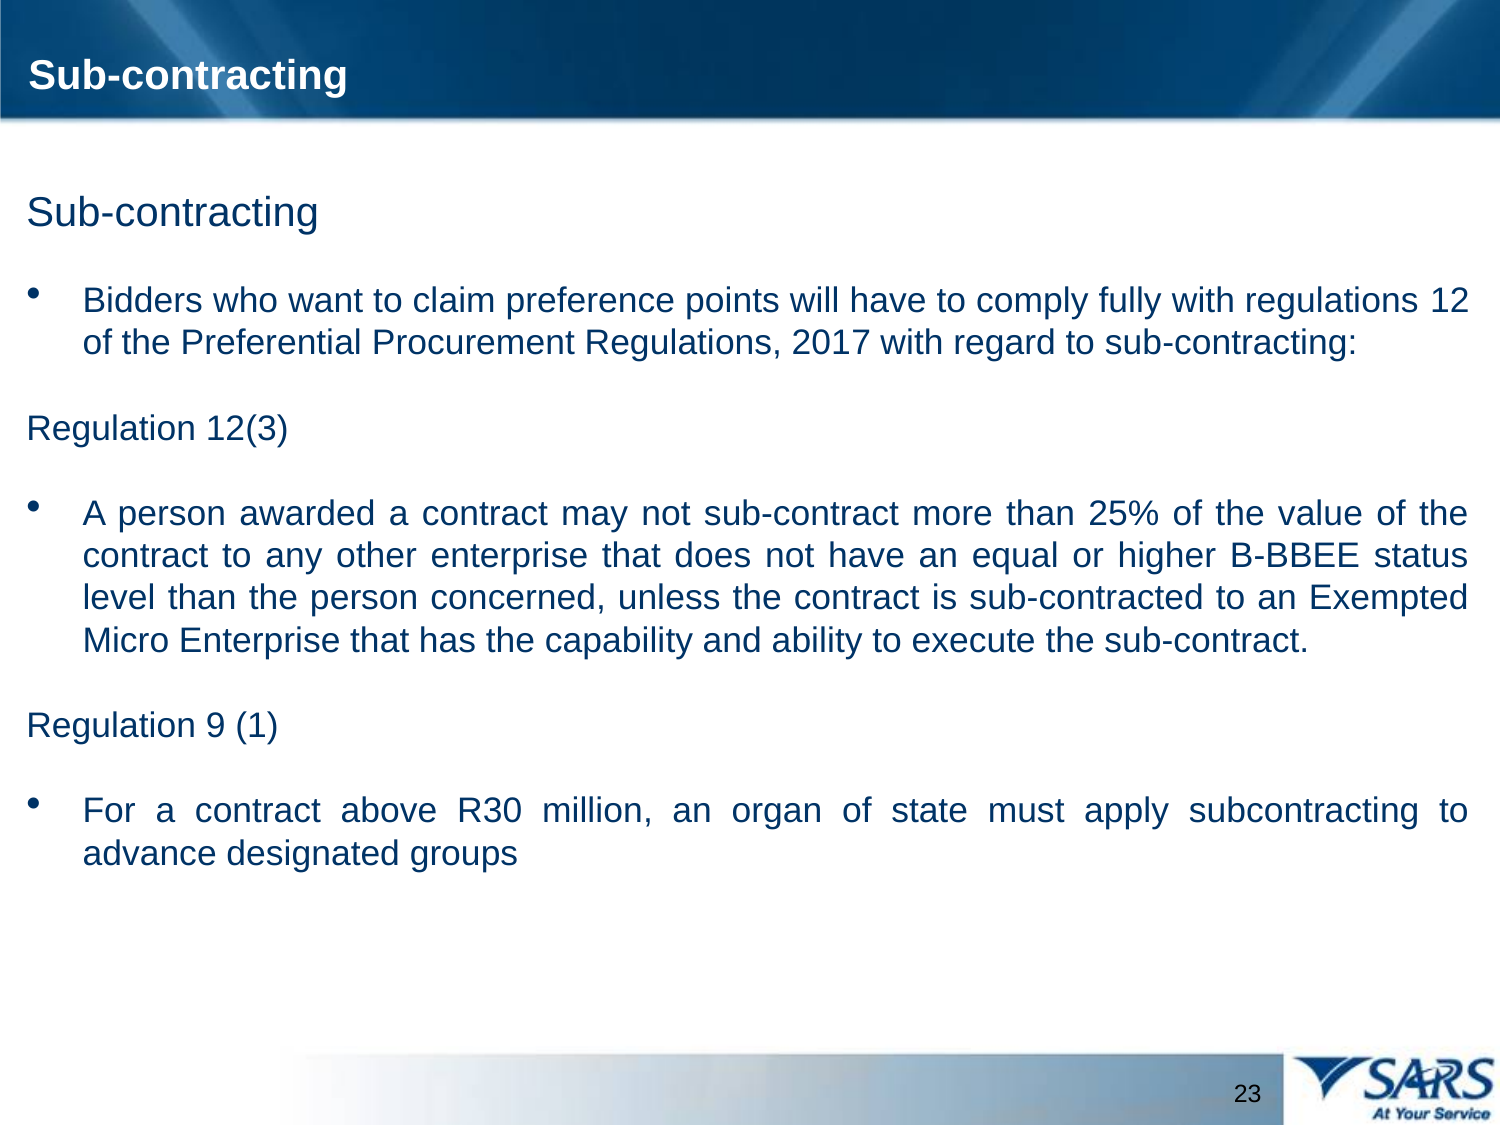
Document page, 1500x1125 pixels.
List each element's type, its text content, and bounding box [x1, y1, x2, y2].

list Sub-contracting Bidders who want to claim preference points will have to comply fully with regulations 12 of the Preferential Procurement Regulations, 2017 with regard to sub-contracting: Regulation 12(3) A person awarded a contract may not sub-contract more than 25% of the value of the contract to any other enterprise that does not have an equal or higher B-BBEE status level than the person concerned, unless the contract is sub-contracted to an Exempted Micro Enterprise that has the capability and ability to execute the sub-contract. Regulation 9 (1) For a contract above R30 million, an organ of state must apply subcontracting to advance designated groups [25, 141, 1470, 973]
picture [0, 0, 1500, 1125]
title Sub-contracting [28, 55, 1481, 99]
text_box 23 [1218, 1069, 1302, 1119]
